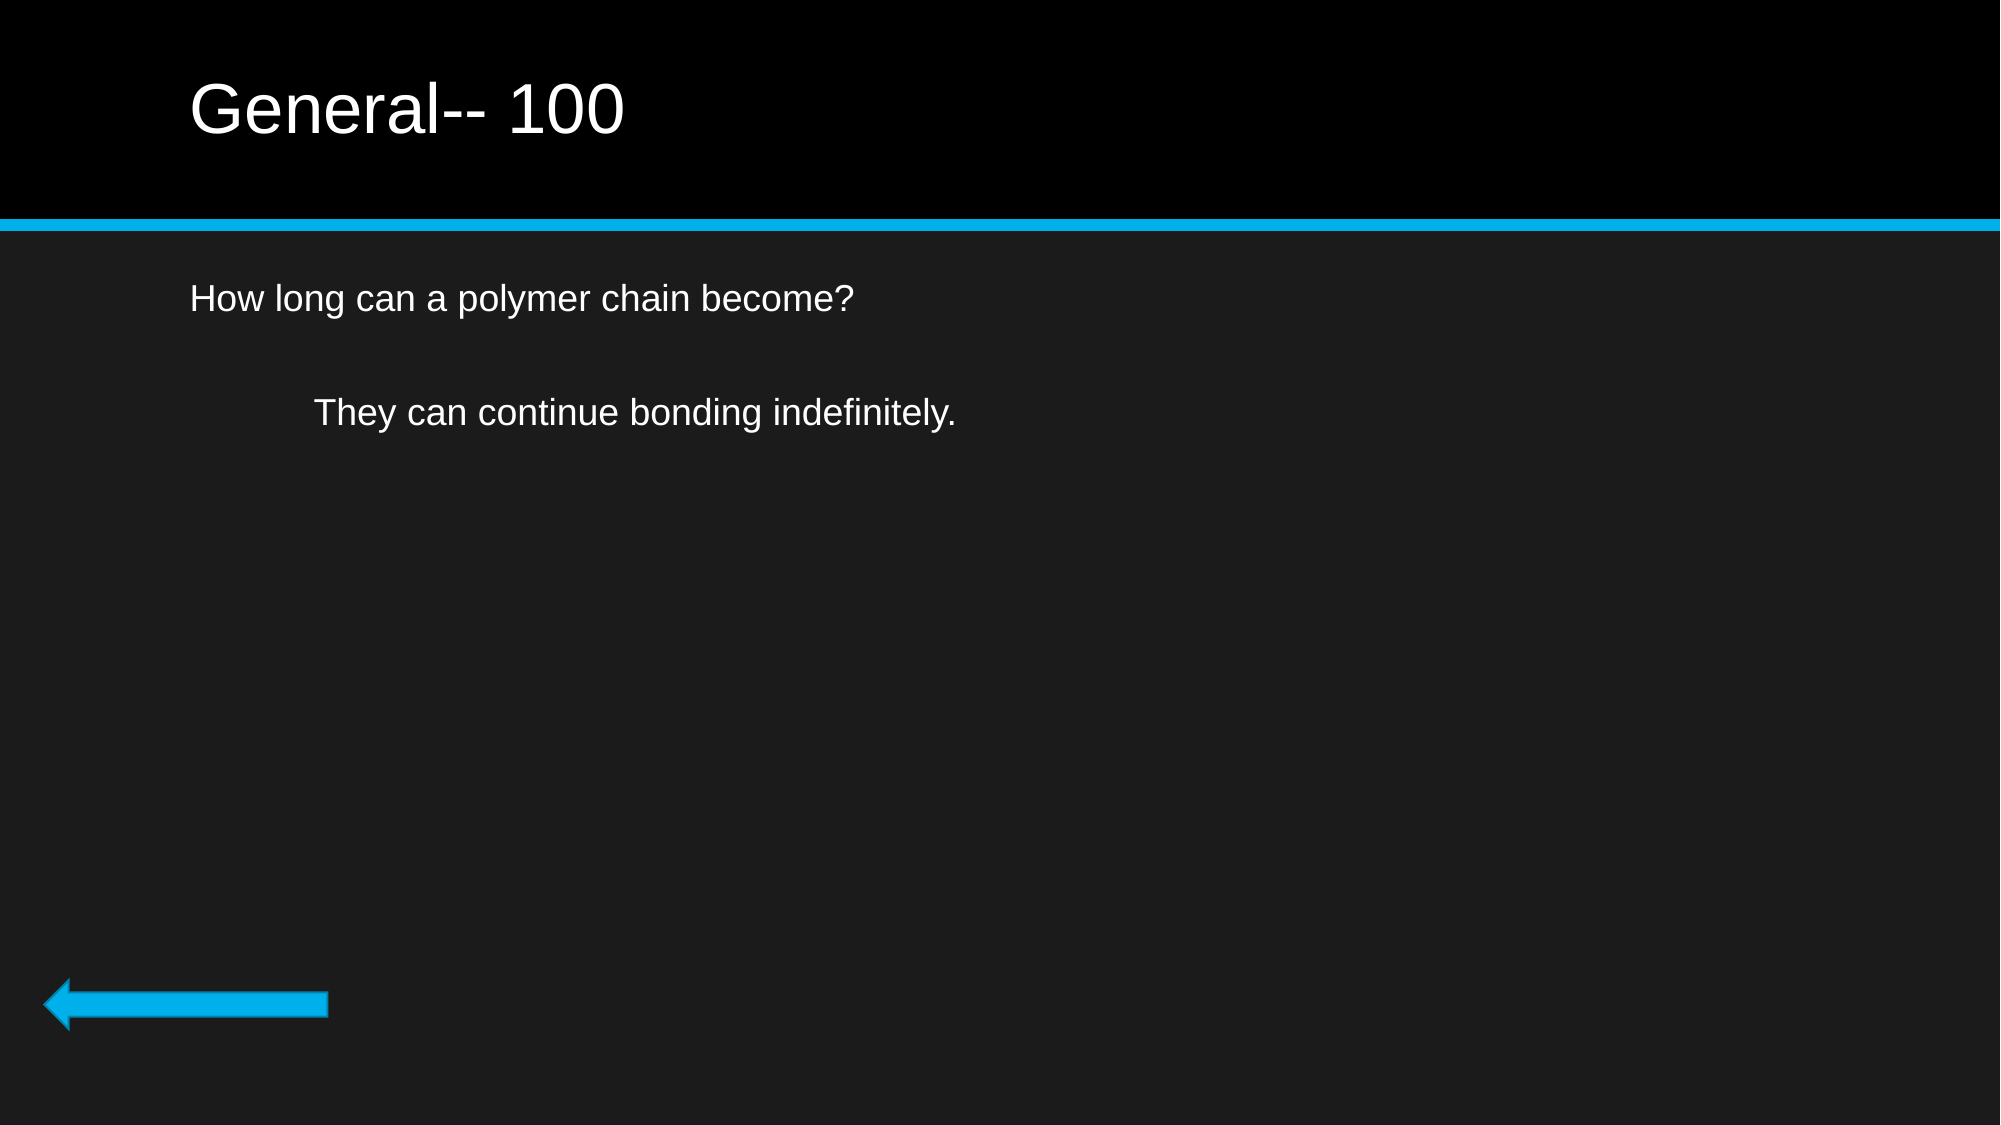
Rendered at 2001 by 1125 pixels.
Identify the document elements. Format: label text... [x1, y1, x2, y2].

title General-- 100 [174, 20, 1825, 201]
text_box They can continue bonding indefinitely. [298, 380, 973, 441]
text_box [42, 977, 329, 1032]
text_box How long can a polymer chain become? [174, 266, 1097, 327]
